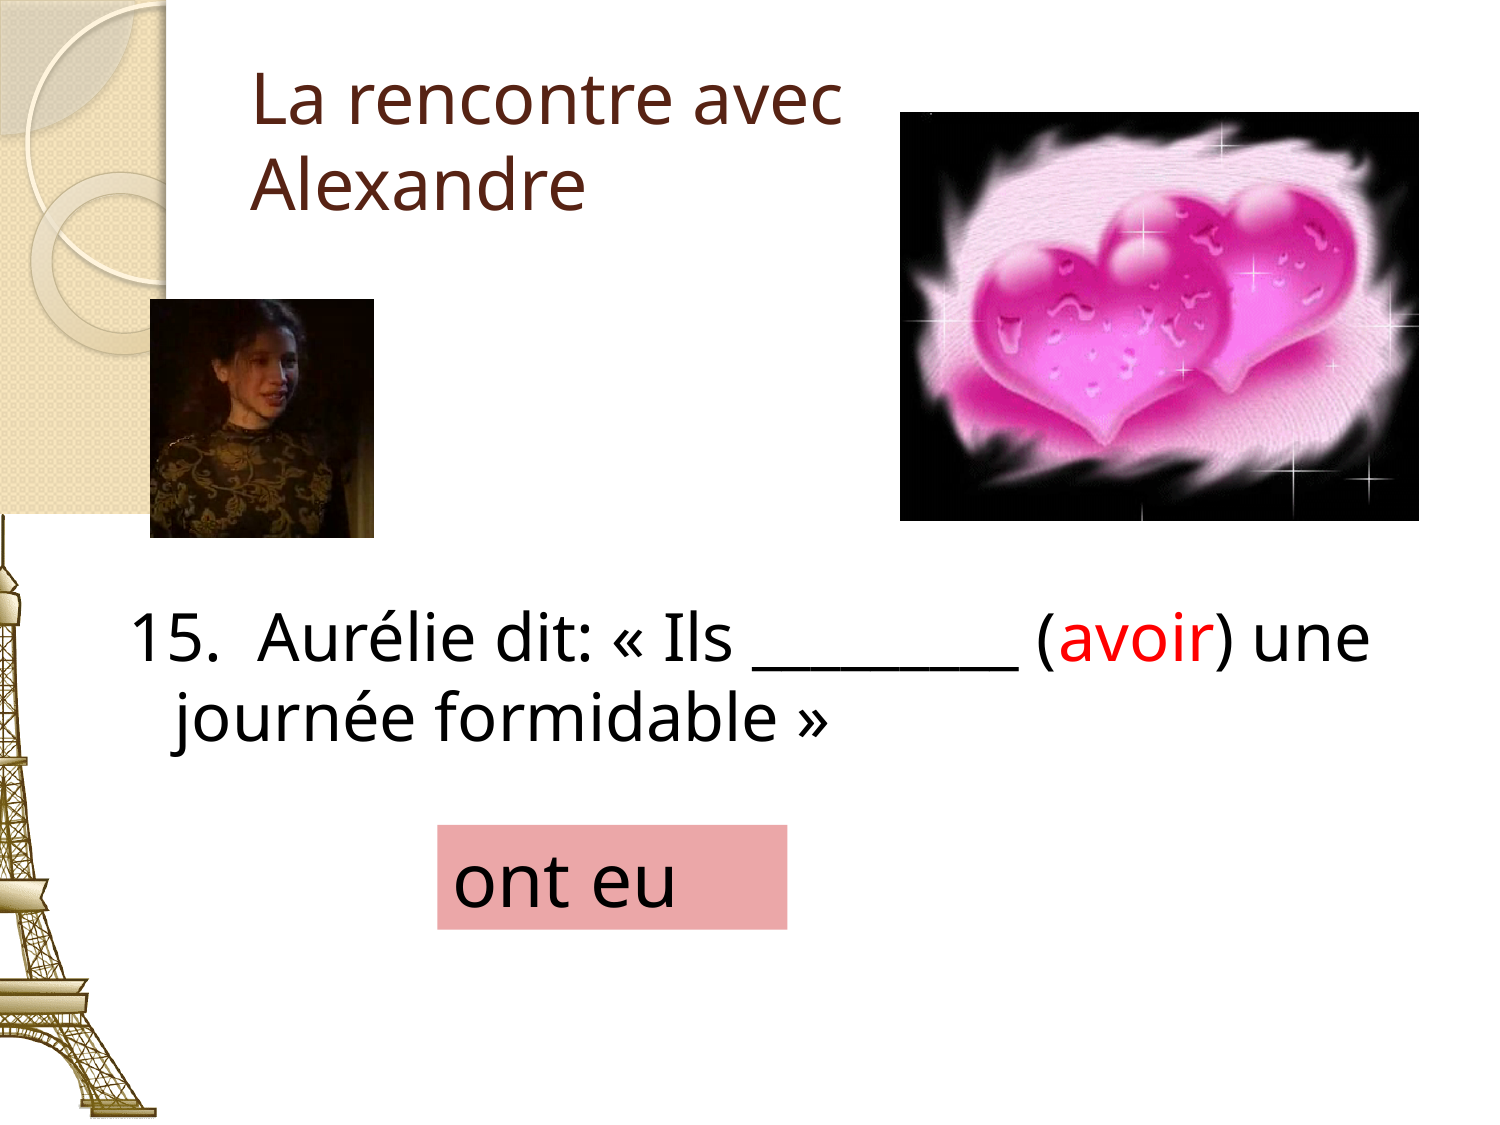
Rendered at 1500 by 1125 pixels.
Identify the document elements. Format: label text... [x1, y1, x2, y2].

text_box ont eu [437, 824, 788, 930]
title La rencontre avec Alexandre [235, 45, 1100, 233]
list 15. Aurélie dit: « Ils _________ (avoir) une journée formidable » [99, 587, 1425, 813]
picture [0, 299, 374, 1125]
picture [899, 112, 1419, 522]
